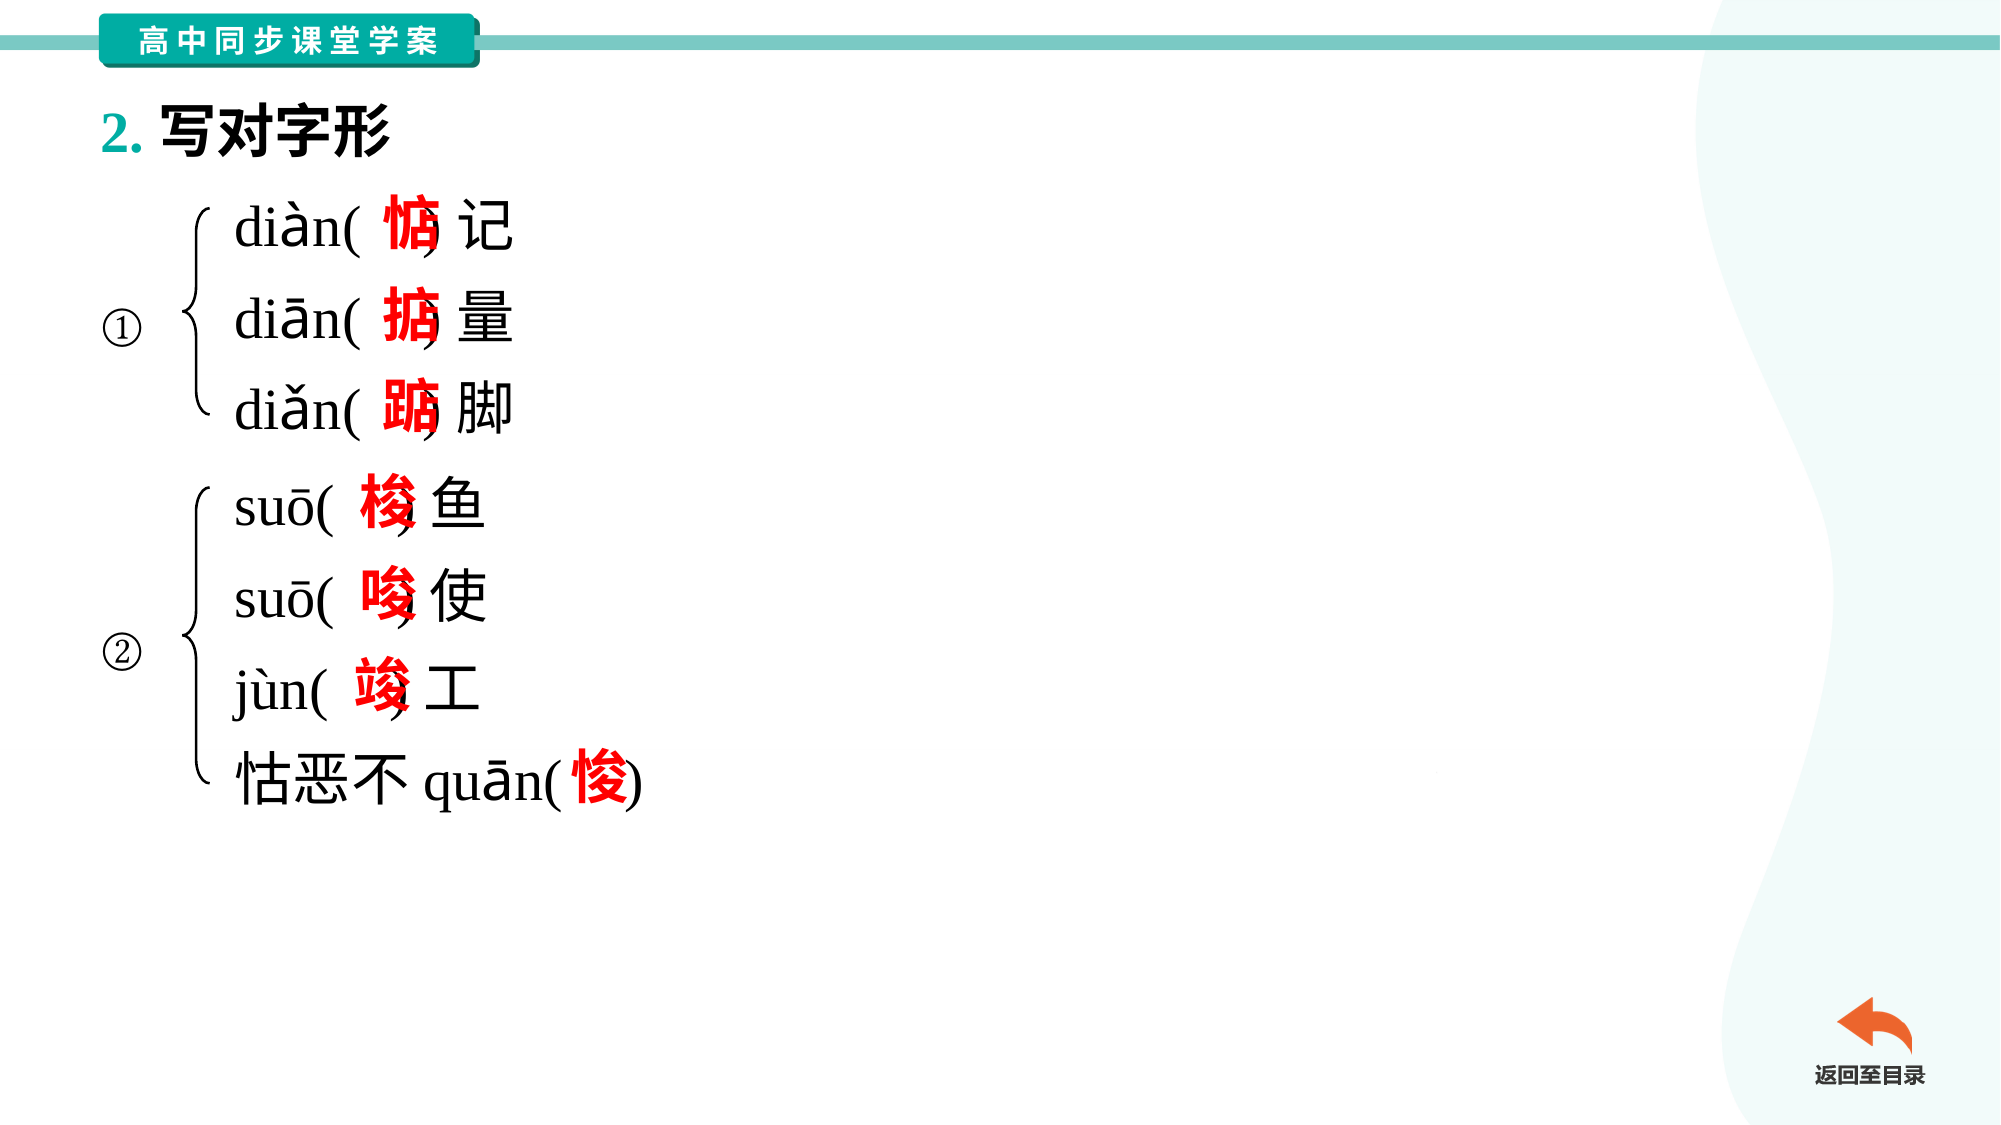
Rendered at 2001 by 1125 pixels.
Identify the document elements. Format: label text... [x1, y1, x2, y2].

text_box suō( )鱼 suō( )使 jùn( )工 怙恶不quān( ) [234, 445, 711, 813]
text_box [182, 486, 210, 784]
text_box diàn( )记 diān( )量 diǎn( )脚 [234, 166, 581, 442]
text_box 竣 [331, 631, 433, 719]
text_box 悛 [548, 722, 650, 811]
text_box [182, 207, 210, 416]
text_box 踮 [360, 351, 462, 440]
text_box 梭 [338, 447, 440, 536]
text_box 惦 [360, 168, 462, 257]
text_box 唆 [338, 539, 440, 627]
text_box ② [100, 590, 187, 683]
text_box 2.写对字形 [100, 76, 1899, 165]
text_box ① [100, 266, 187, 359]
picture [0, 0, 2000, 1125]
text_box 掂 [360, 260, 462, 348]
